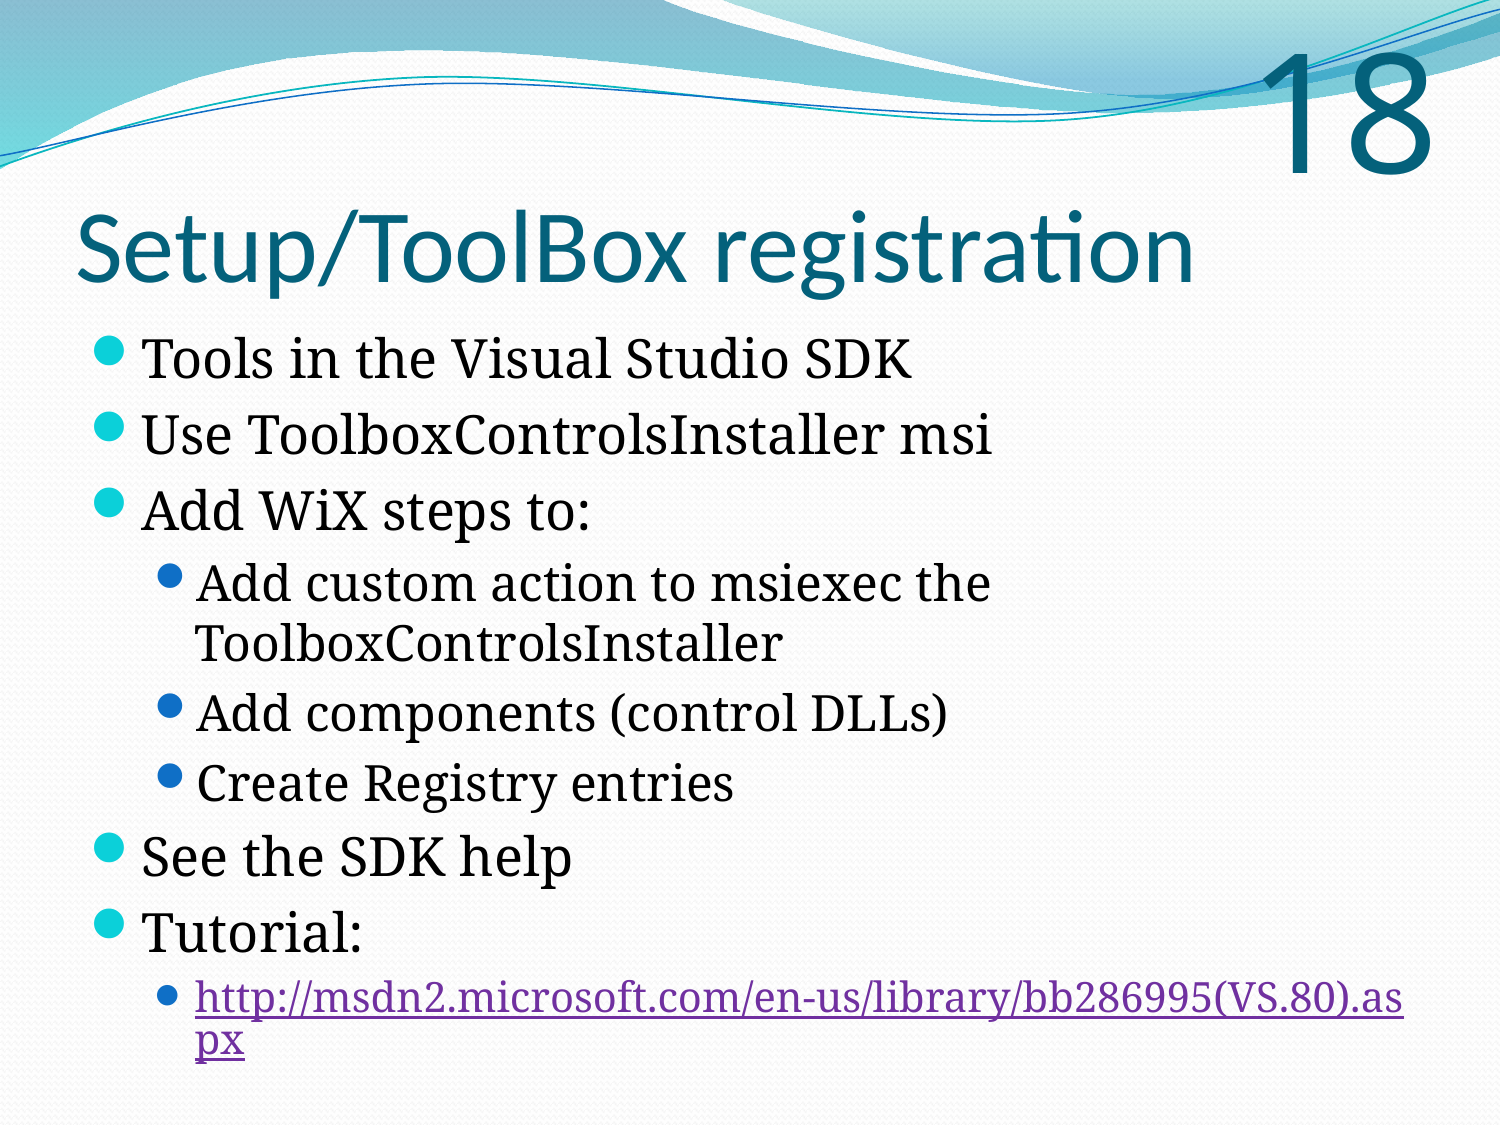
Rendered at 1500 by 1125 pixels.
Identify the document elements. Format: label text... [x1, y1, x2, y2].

text_box 18 [1233, 0, 1454, 215]
list Tools in the Visual Studio SDK Use ToolboxControlsInstaller msi Add WiX steps to: Add custom action to msiexec the ToolboxControlsInstaller Add components (control DLLs) Create Registry entries See the SDK help Tutorial: http://msdn2.microsoft.com/en-us/library/bb286995(VS.80).aspx [75, 317, 1425, 1038]
title Setup/ToolBox registration [75, 115, 1425, 303]
